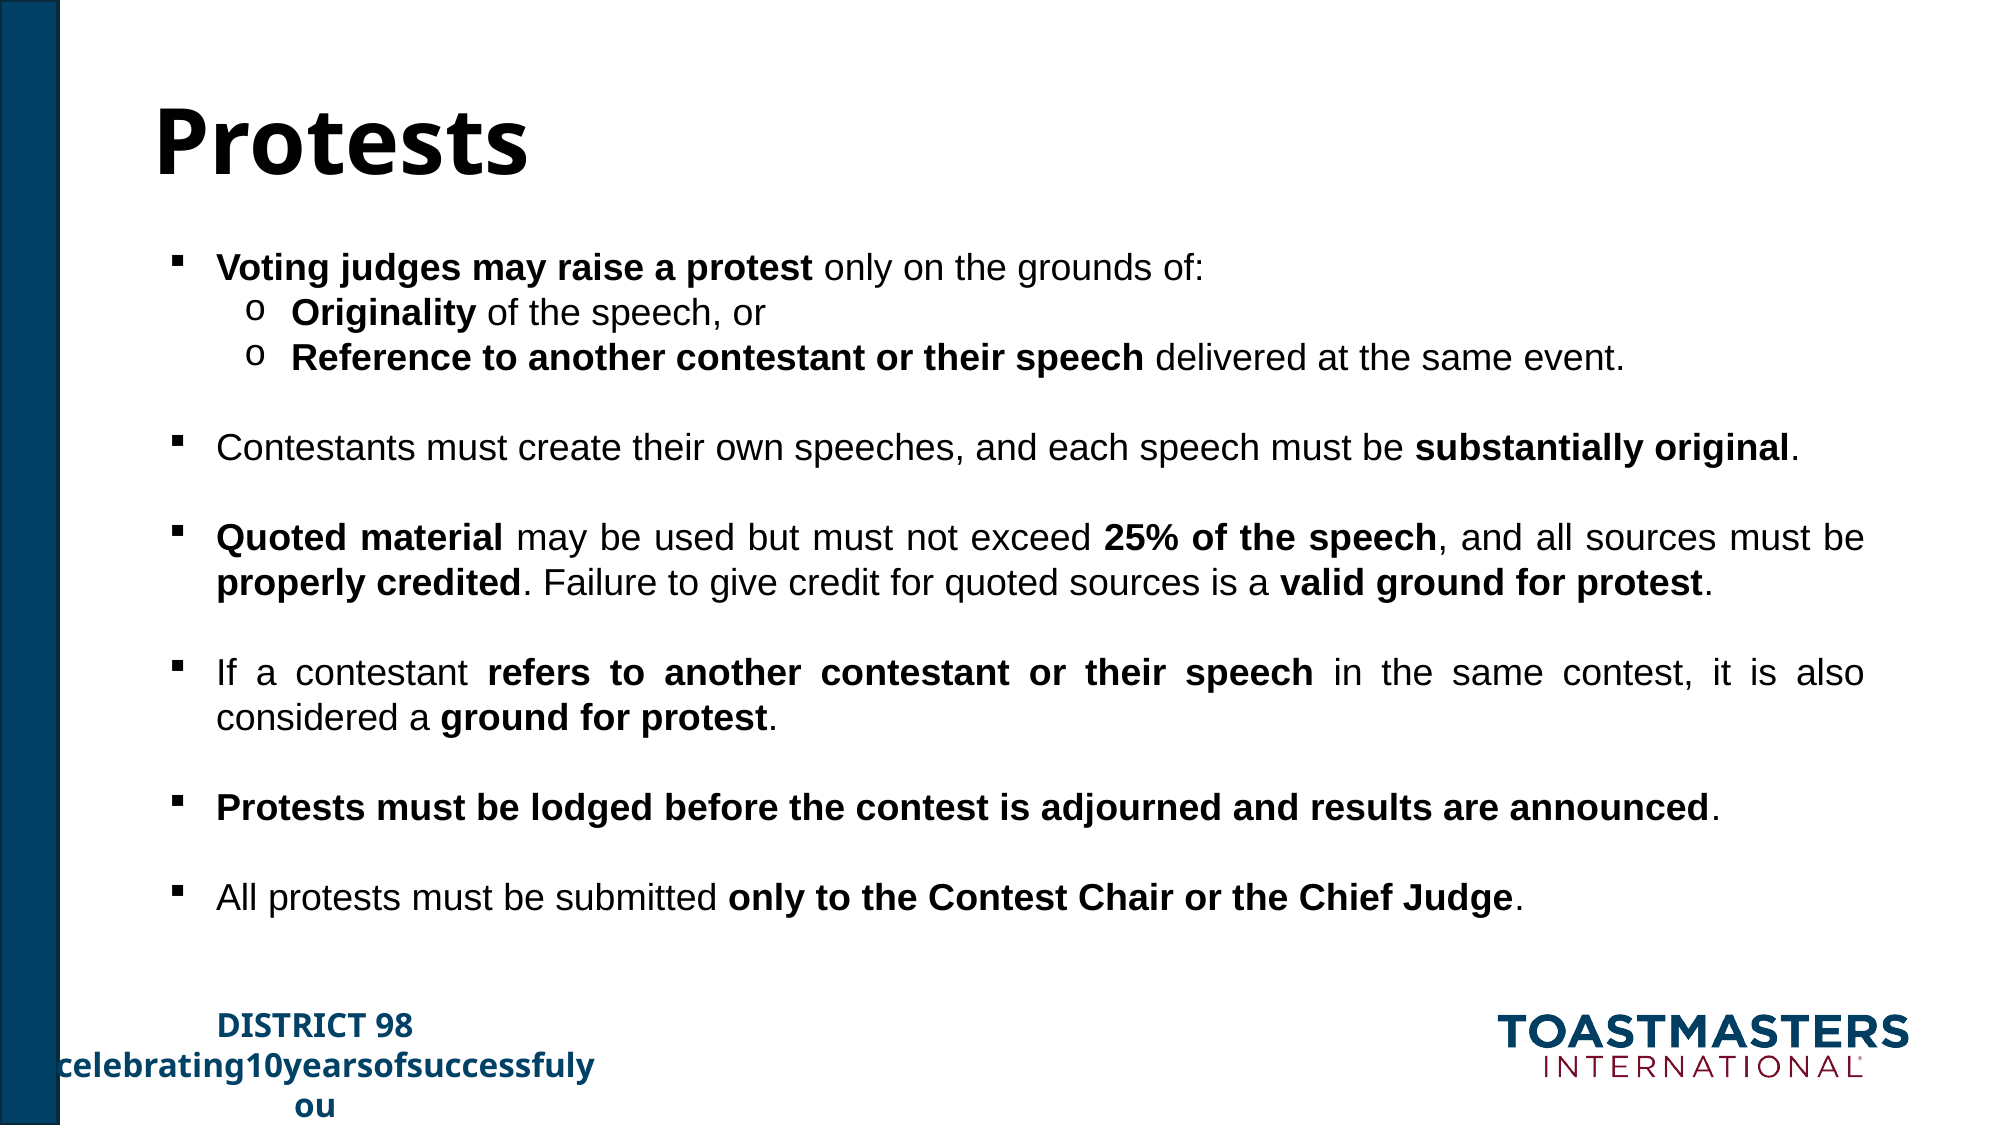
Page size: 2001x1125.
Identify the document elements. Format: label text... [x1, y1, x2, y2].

title Protests [137, 59, 1944, 229]
text_box DISTRICT 98 #celebrating10yearsofsuccessfulyou [10, 996, 620, 1125]
picture [1383, 631, 2000, 1125]
text_box [0, 0, 60, 1125]
text_box Voting judges may raise a protest only on the grounds of: Originality of the speech, or Reference to another contestant or their speech delivered at the same event. Contestants must create their own speeches, and each speech must be substantially original. Quoted material may be used but must not exceed 25% of the speech, and all sources must be properly credited. Failure to give credit for quoted sources is a valid ground for protest. If a contestant refers to another contestant or their speech in the same contest, it is also considered a ground for protest. Protests must be lodged before the contest is adjourned and results are announced. All protests must be submitted only to the Contest Chair or the Chief Judge. [169, 228, 1865, 919]
